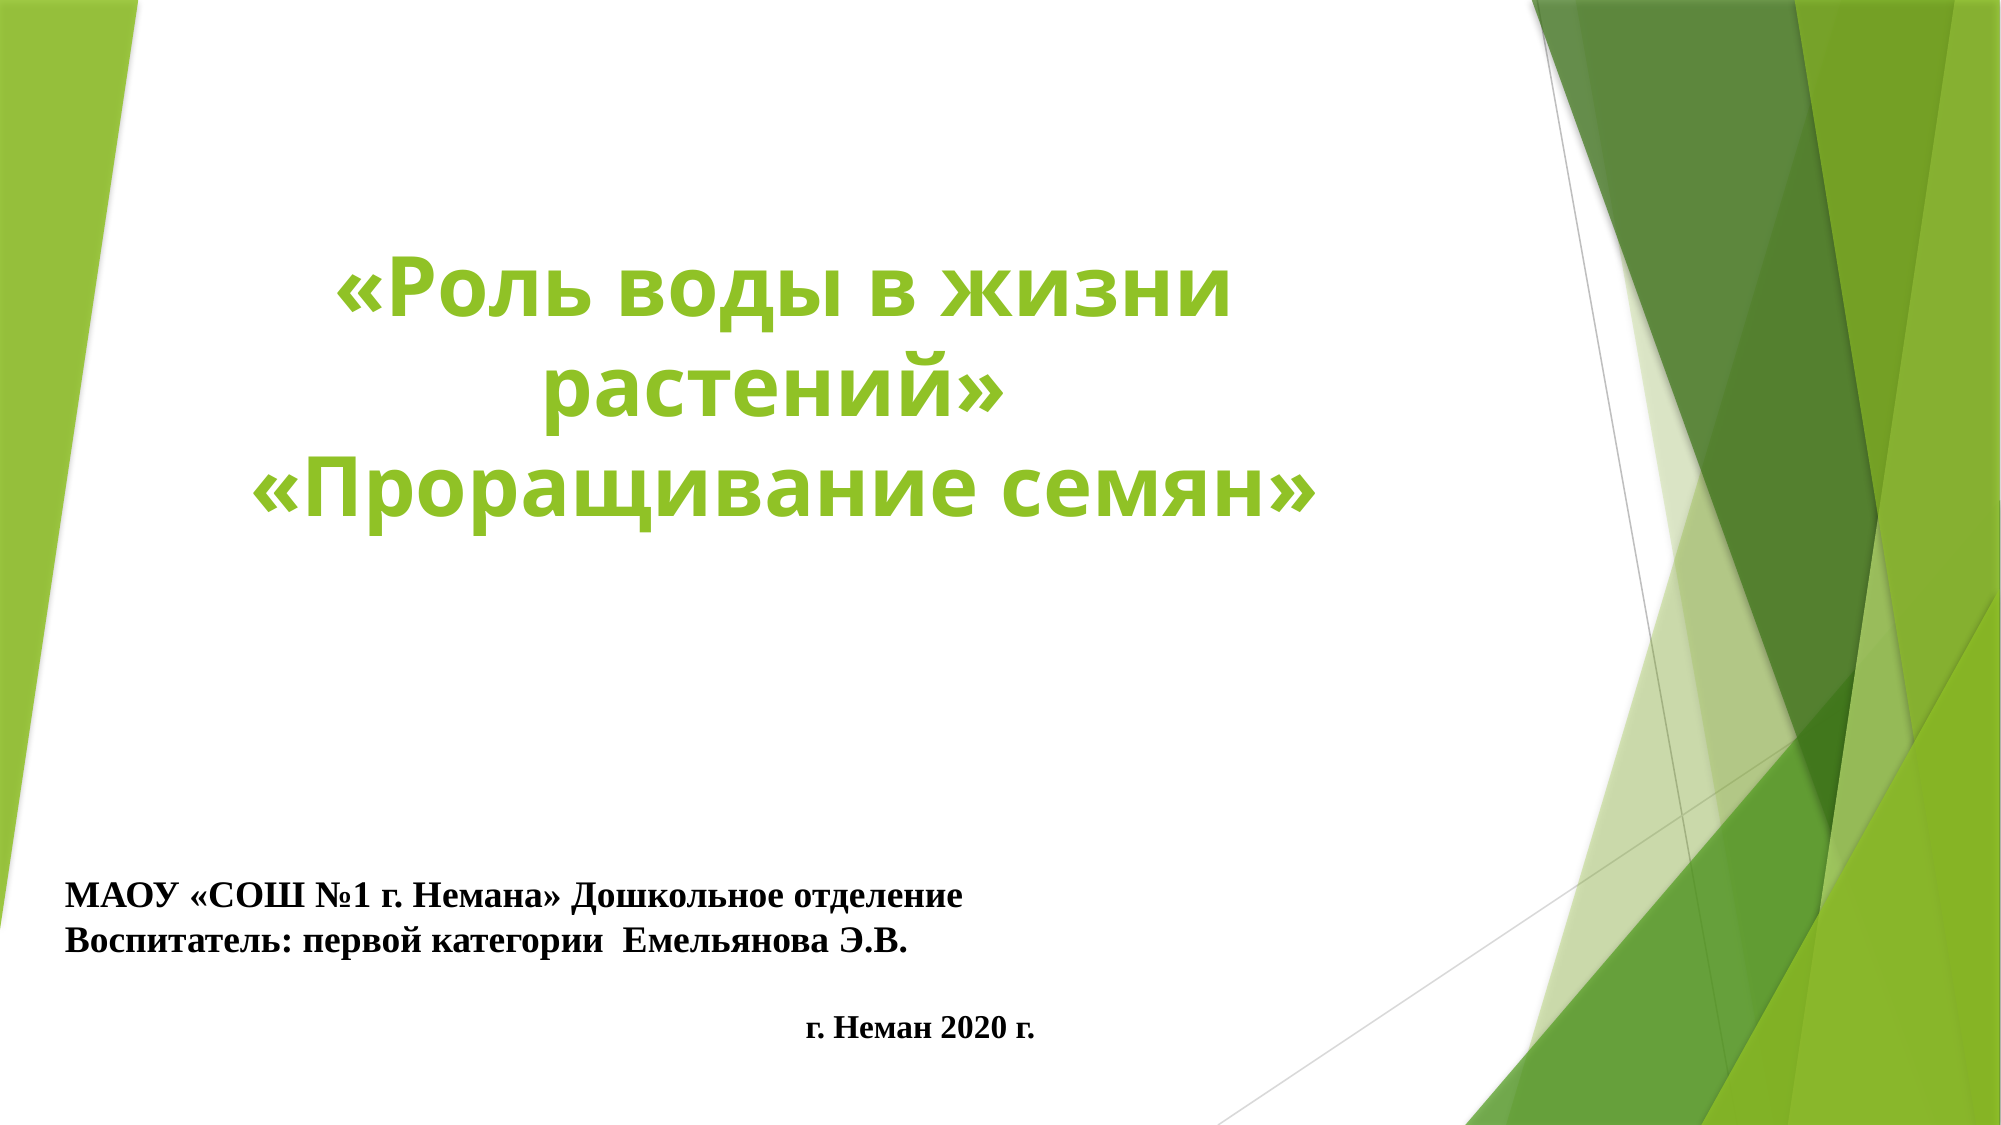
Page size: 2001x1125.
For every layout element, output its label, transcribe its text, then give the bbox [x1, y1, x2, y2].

text_box МАОУ «СОШ №1 г. Немана» Дошкольное отделение Воспитатель: первой категории Емельянова Э.В. г. Неман 2020 г. [50, 862, 1050, 1098]
title «Роль воды в жизни растений» «Проращивание семян» [147, 225, 1422, 550]
